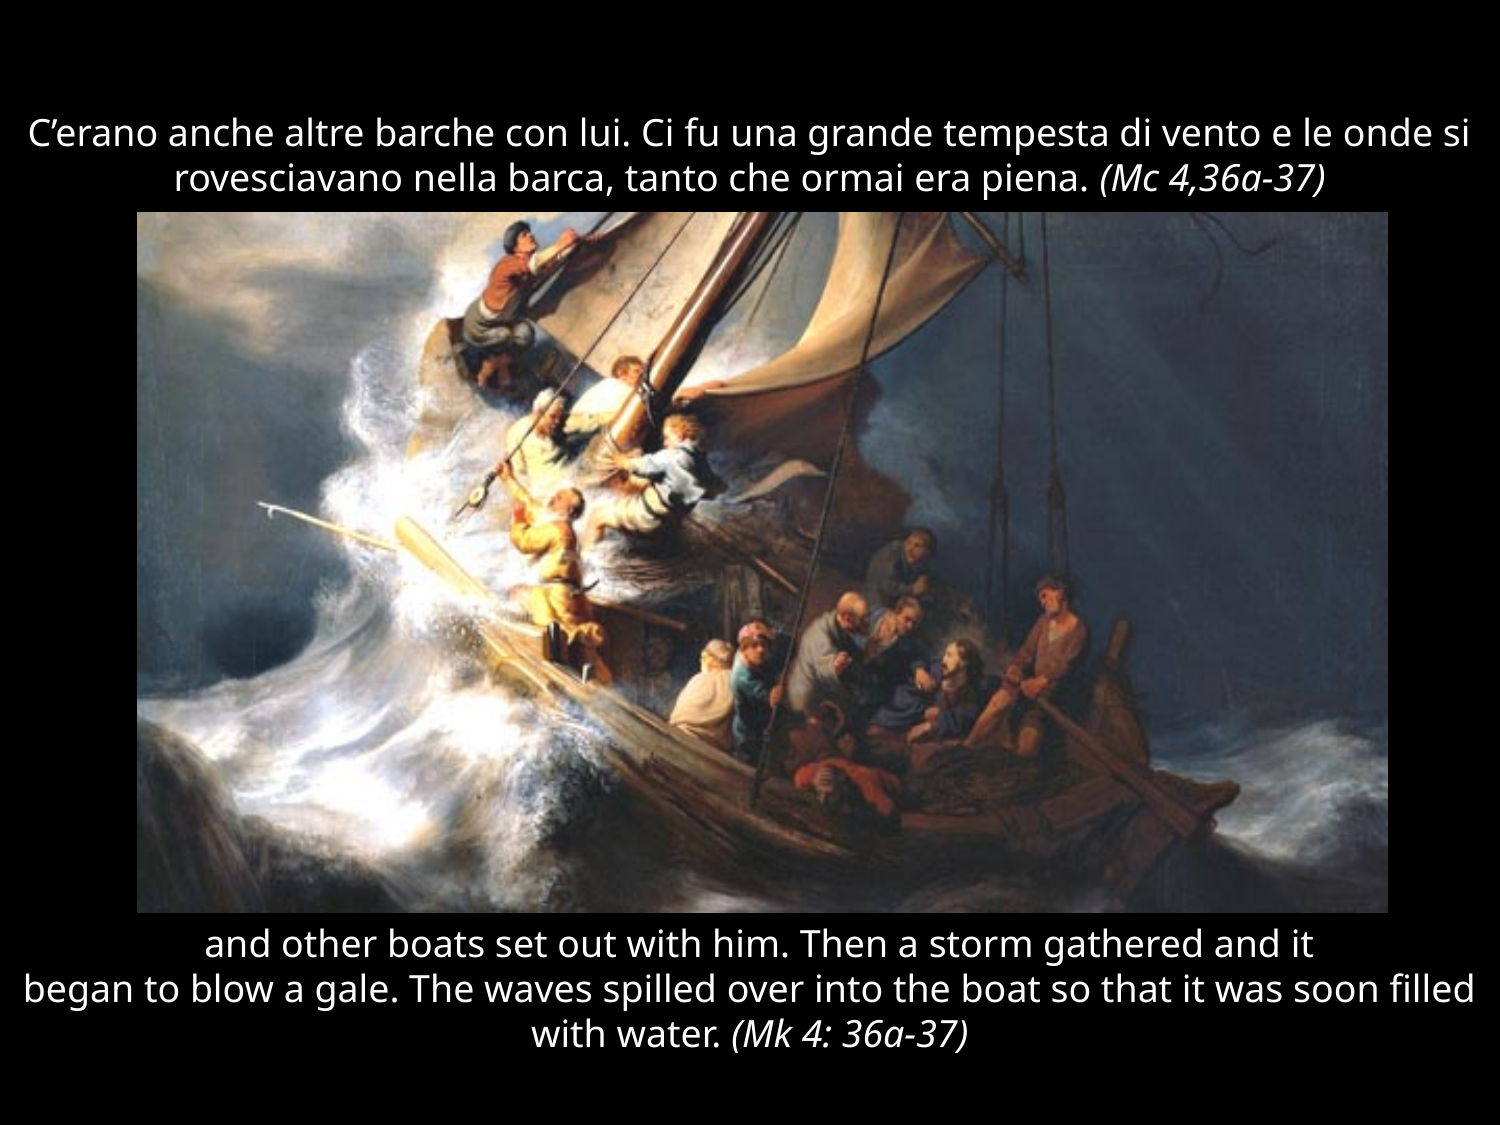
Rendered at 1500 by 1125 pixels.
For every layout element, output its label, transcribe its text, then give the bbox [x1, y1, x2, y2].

text_box and other boats set out with him. Then a storm gathered and it began to blow a gale. The waves spilled over into the boat so that it was soon filled with water. (Mk 4: 36a-37) [0, 912, 1500, 1063]
text_box C’erano anche altre barche con lui. Ci fu una grande tempesta di vento e le onde si rovesciavano nella barca, tanto che ormai era piena. (Mc 4,36a-37) [0, 101, 1500, 207]
picture [137, 212, 1388, 913]
